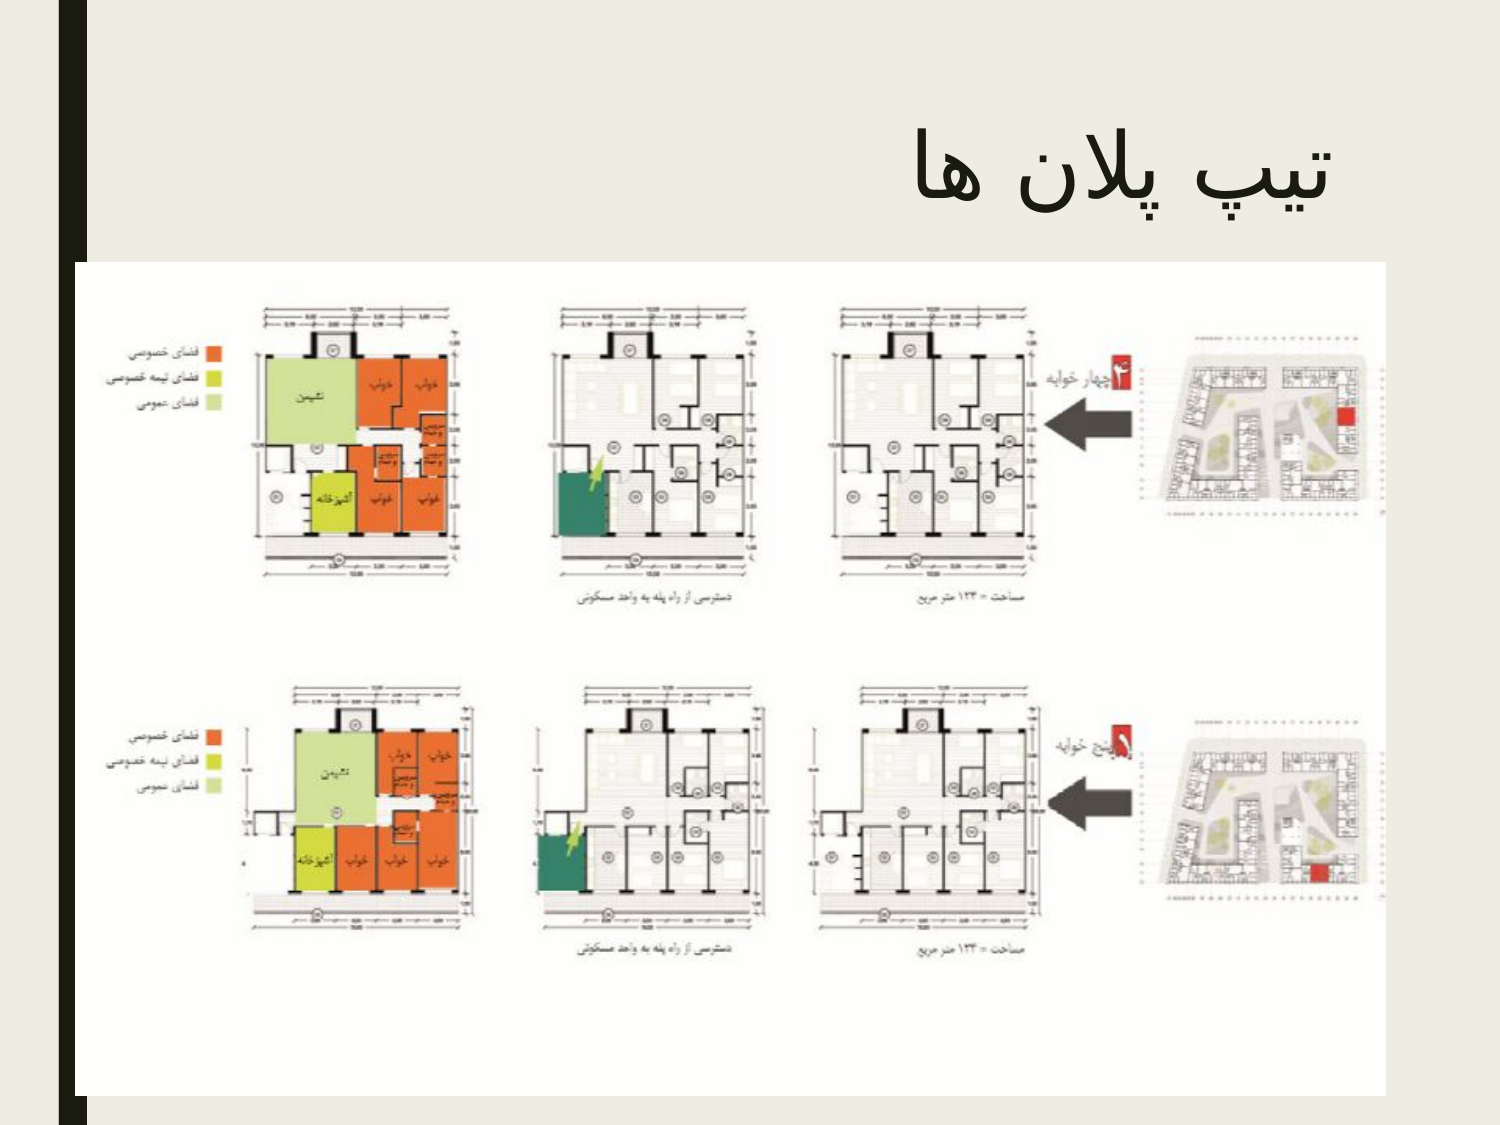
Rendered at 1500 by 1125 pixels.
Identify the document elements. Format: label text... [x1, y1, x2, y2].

picture [74, 262, 1386, 1096]
title تیپ پلان ها [168, 112, 1351, 262]
